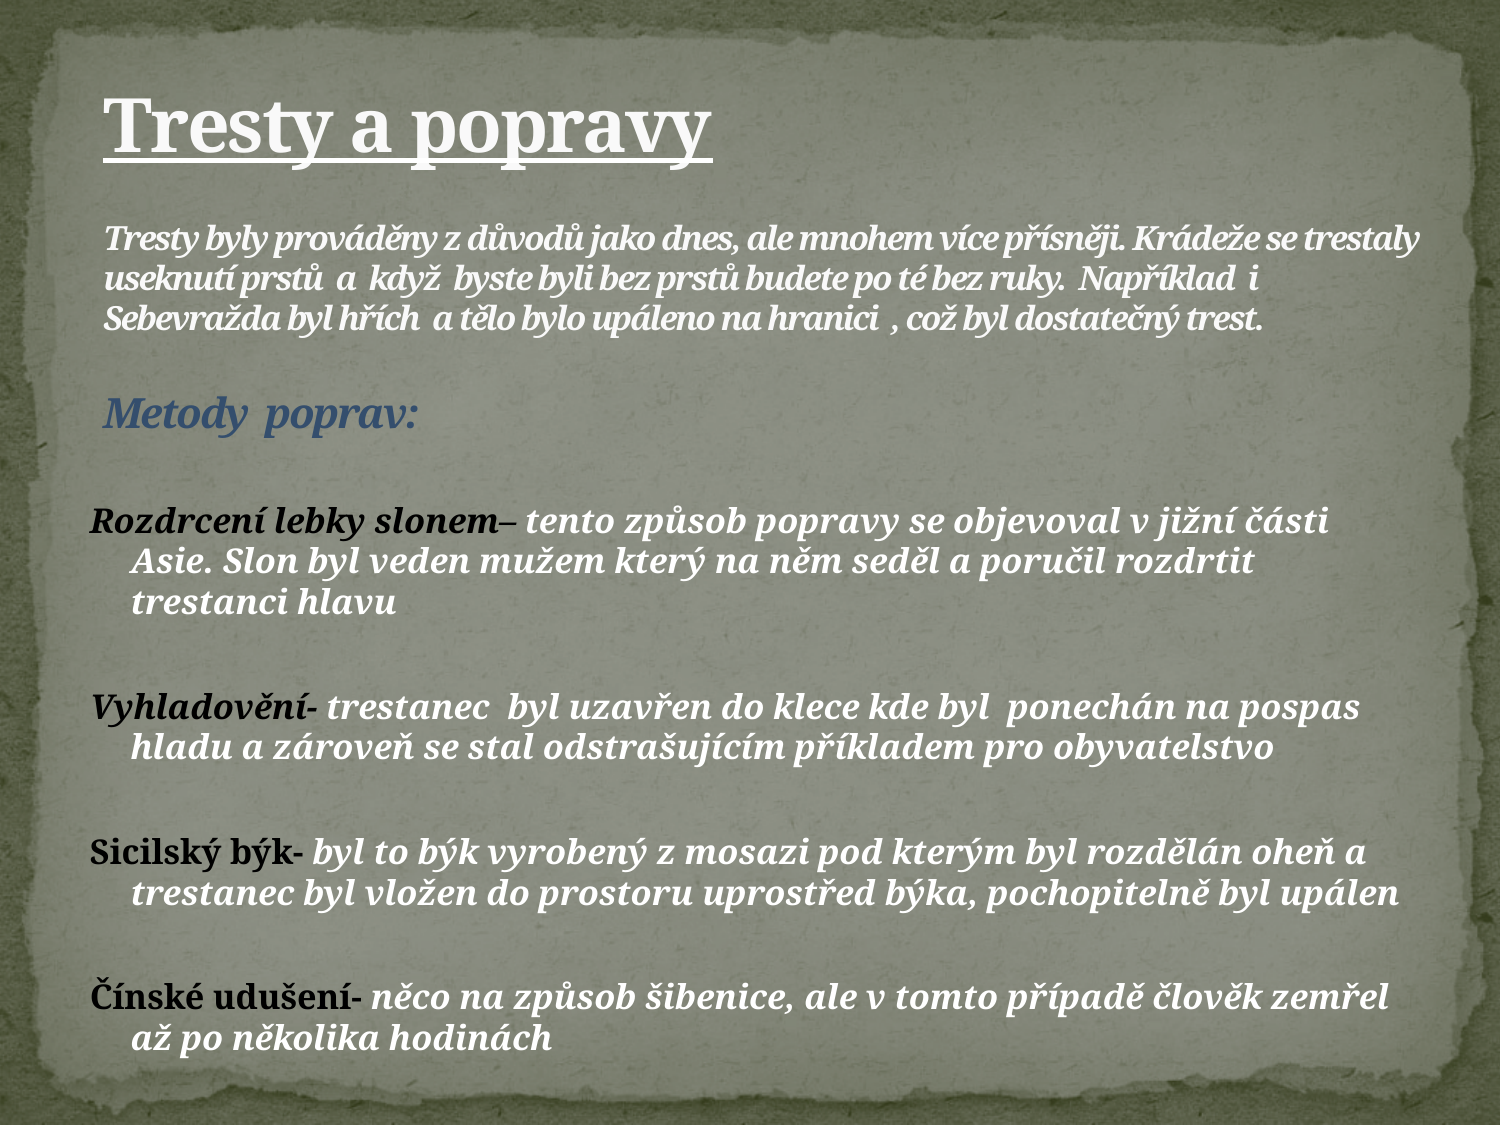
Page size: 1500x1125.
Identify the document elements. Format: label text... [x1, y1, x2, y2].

list Rozdrcení lebky slonem– tento způsob popravy se objevoval v jižní části Asie. Slon byl veden mužem který na něm seděl a poručil rozdrtit trestanci hlavu Vyhladovění- trestanec byl uzavřen do klece kde byl ponechán na pospas hladu a zároveň se stal odstrašujícím příkladem pro obyvatelstvo Sicilský býk- byl to býk vyrobený z mosazi pod kterým byl rozdělán oheň a trestanec byl vložen do prostoru uprostřed býka, pochopitelně byl upálen Čínské udušení- něco na způsob šibenice, ale v tomto případě člověk zemřel až po několika hodinách [75, 491, 1425, 1083]
title Tresty a popravy Tresty byly prováděny z důvodů jako dnes, ale mnohem více přísněji. Krádeže se trestaly useknutí prstů a když byste byli bez prstů budete po té bez ruky. Například i Sebevražda byl hřích a tělo bylo upáleno na hranici , což byl dostatečný trest. Metody poprav: [88, 78, 1439, 445]
